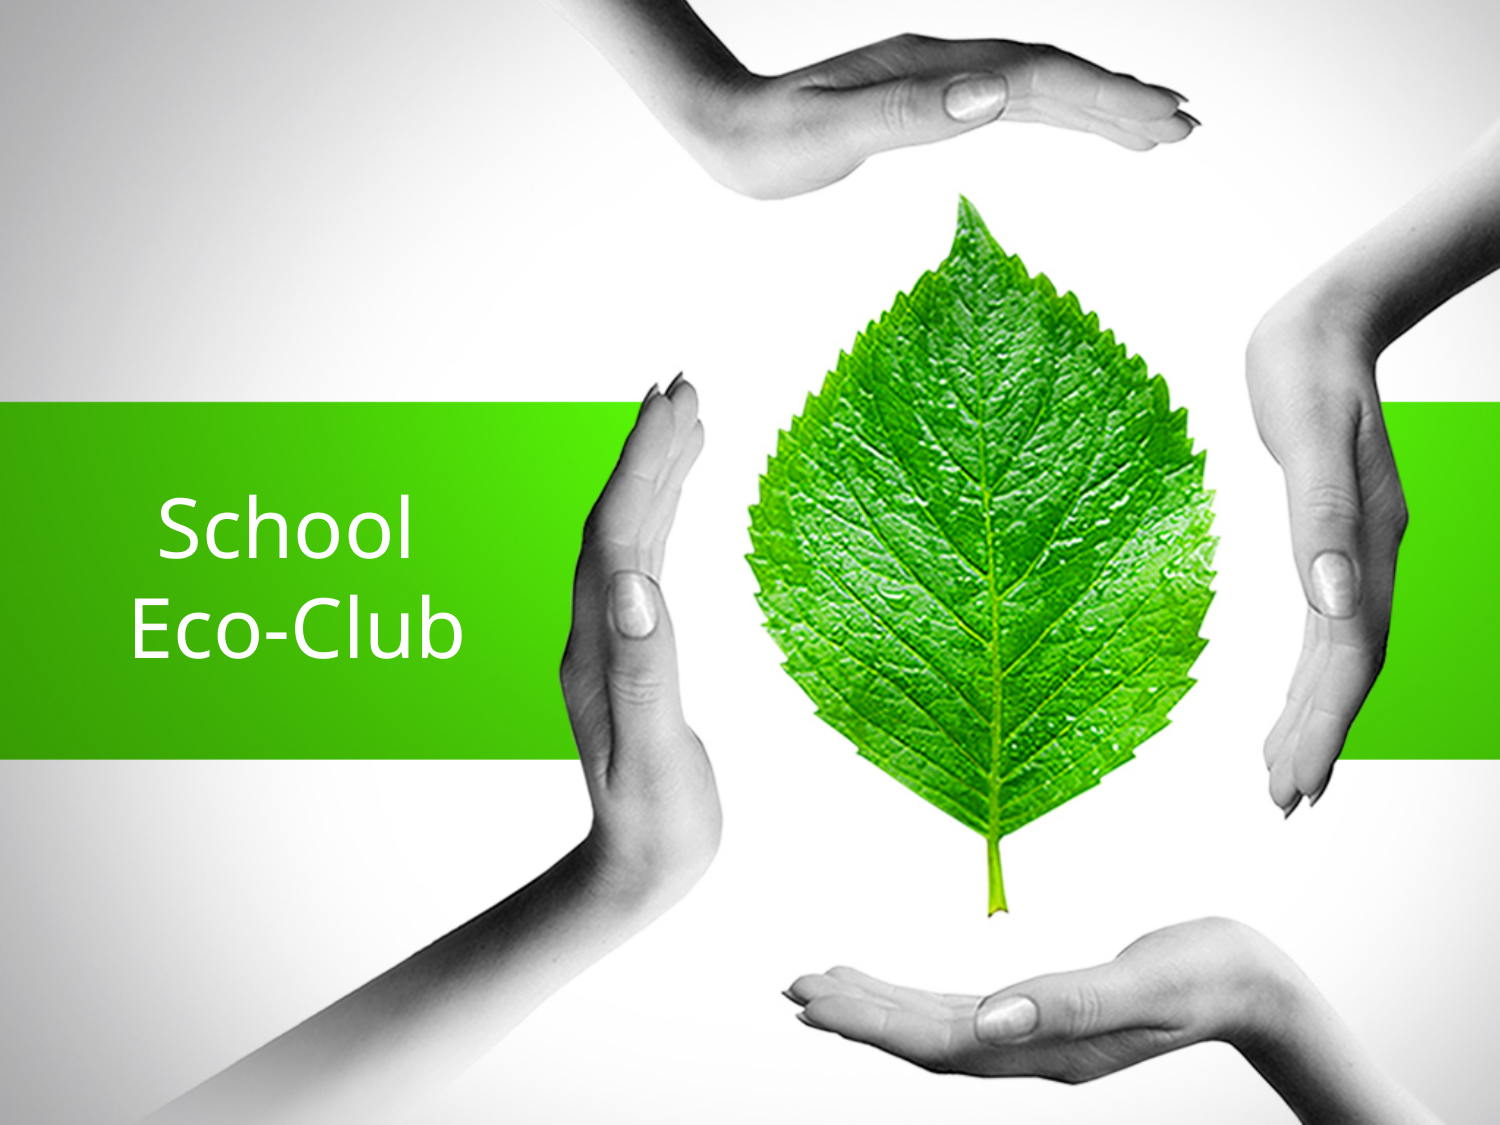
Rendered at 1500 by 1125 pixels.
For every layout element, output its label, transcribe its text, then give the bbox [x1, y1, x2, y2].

picture [0, 0, 1500, 1125]
title School Eco-Club [17, 479, 556, 671]
